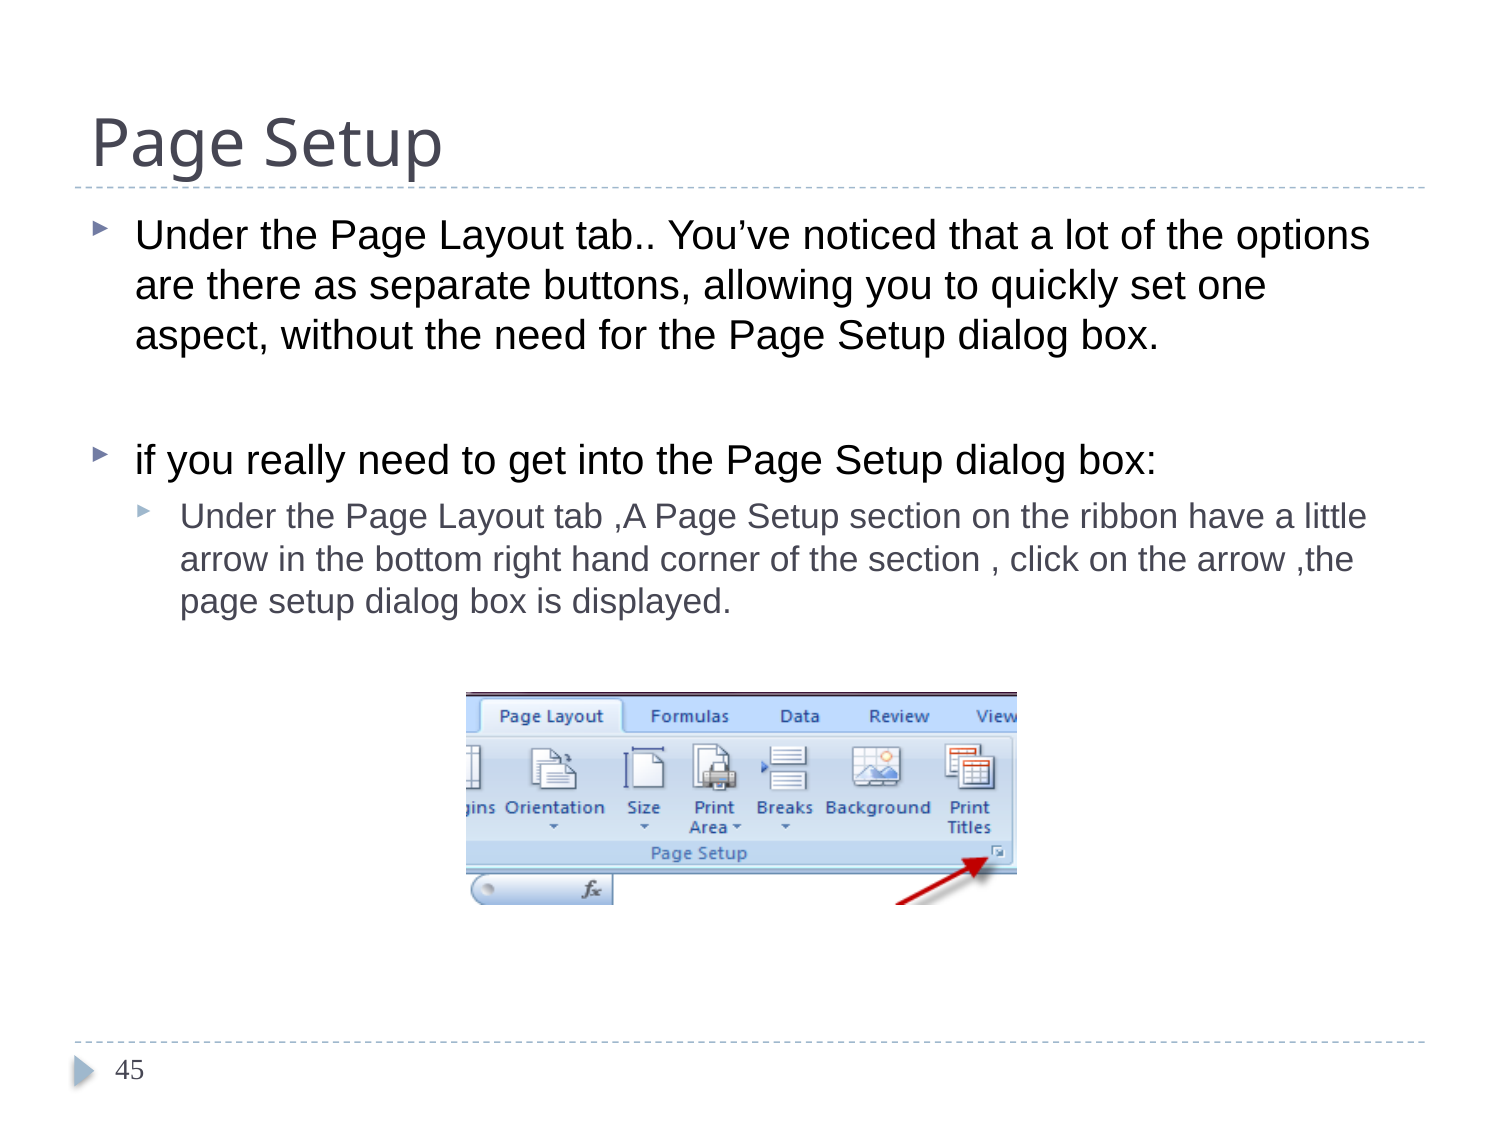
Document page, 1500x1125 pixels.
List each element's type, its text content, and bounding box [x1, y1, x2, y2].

picture [466, 692, 1017, 906]
title Page Setup [74, 24, 1426, 188]
list Under the Page Layout tab.. You’ve noticed that a lot of the options are there as separate buttons, allowing you to quickly set one aspect, without the need for the Page Setup dialog box. if you really need to get into the Page Setup dialog box: Under the Page Layout tab ,A Page Setup section on the ribbon have a little arrow in the bottom right hand corner of the section , click on the arrow ,the page setup dialog box is displayed. [74, 199, 1426, 1011]
slide_number 45 [100, 1042, 426, 1103]
